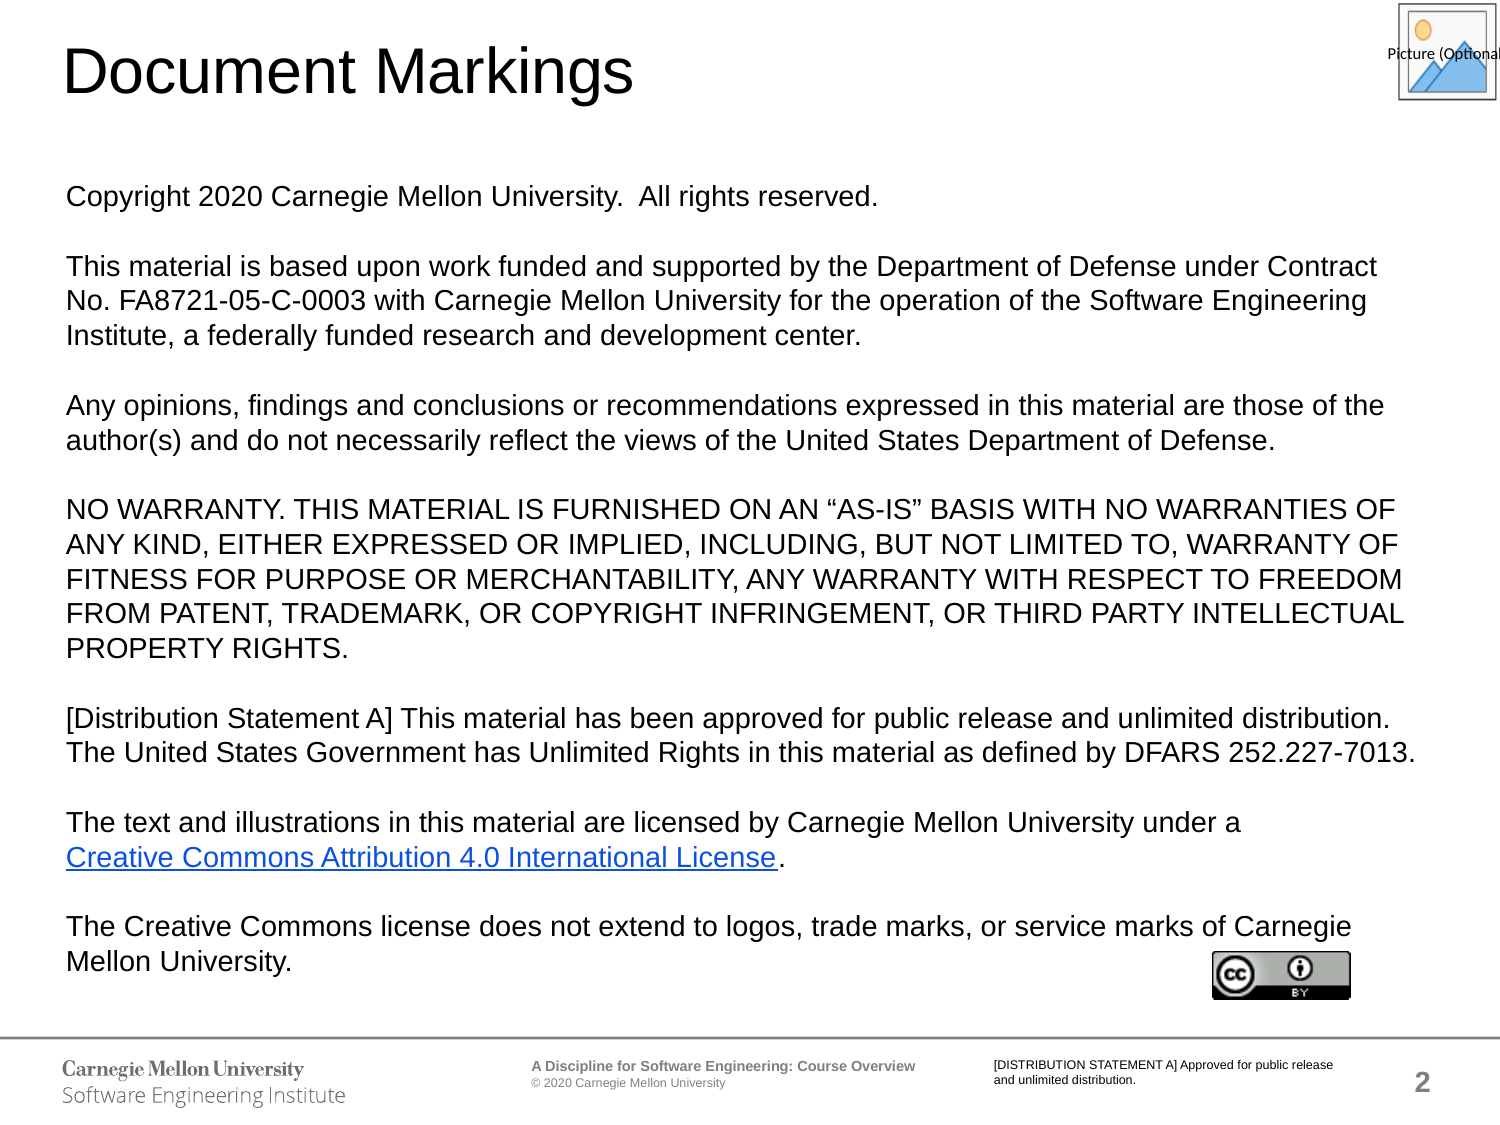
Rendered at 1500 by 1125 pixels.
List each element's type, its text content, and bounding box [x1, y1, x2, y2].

list Copyright 2020 Carnegie Mellon University. All rights reserved. This material is based upon work funded and supported by the Department of Defense under Contract No. FA8721-05-C-0003 with Carnegie Mellon University for the operation of the Software Engineering Institute, a federally funded research and development center. Any opinions, findings and conclusions or recommendations expressed in this material are those of the author(s) and do not necessarily reflect the views of the United States Department of Defense. NO WARRANTY. THIS MATERIAL IS FURNISHED ON AN “AS-IS” BASIS WITH NO WARRANTIES OF ANY KIND, EITHER EXPRESSED OR IMPLIED, INCLUDING, BUT NOT LIMITED TO, WARRANTY OF FITNESS FOR PURPOSE OR MERCHANTABILITY, ANY WARRANTY WITH RESPECT TO FREEDOM FROM PATENT, TRADEMARK, OR COPYRIGHT INFRINGEMENT, OR THIRD PARTY INTELLECTUAL PROPERTY RIGHTS. [Distribution Statement A] This material has been approved for public release and unlimited distribution. The United States Government has Unlimited Rights in this material as defined by DFARS 252.227-7013. The text and illustrations in this material are licensed by Carnegie Mellon University under a Creative Commons Attribution 4.0 International License. The Creative Commons license does not extend to logos, trade marks, or service marks of Carnegie Mellon University. [65, 177, 1431, 1000]
title Document Markings [62, 91, 1338, 182]
text_box [0, 0, 1394, 91]
picture [1212, 951, 1351, 1000]
picture [1394, 0, 1500, 105]
